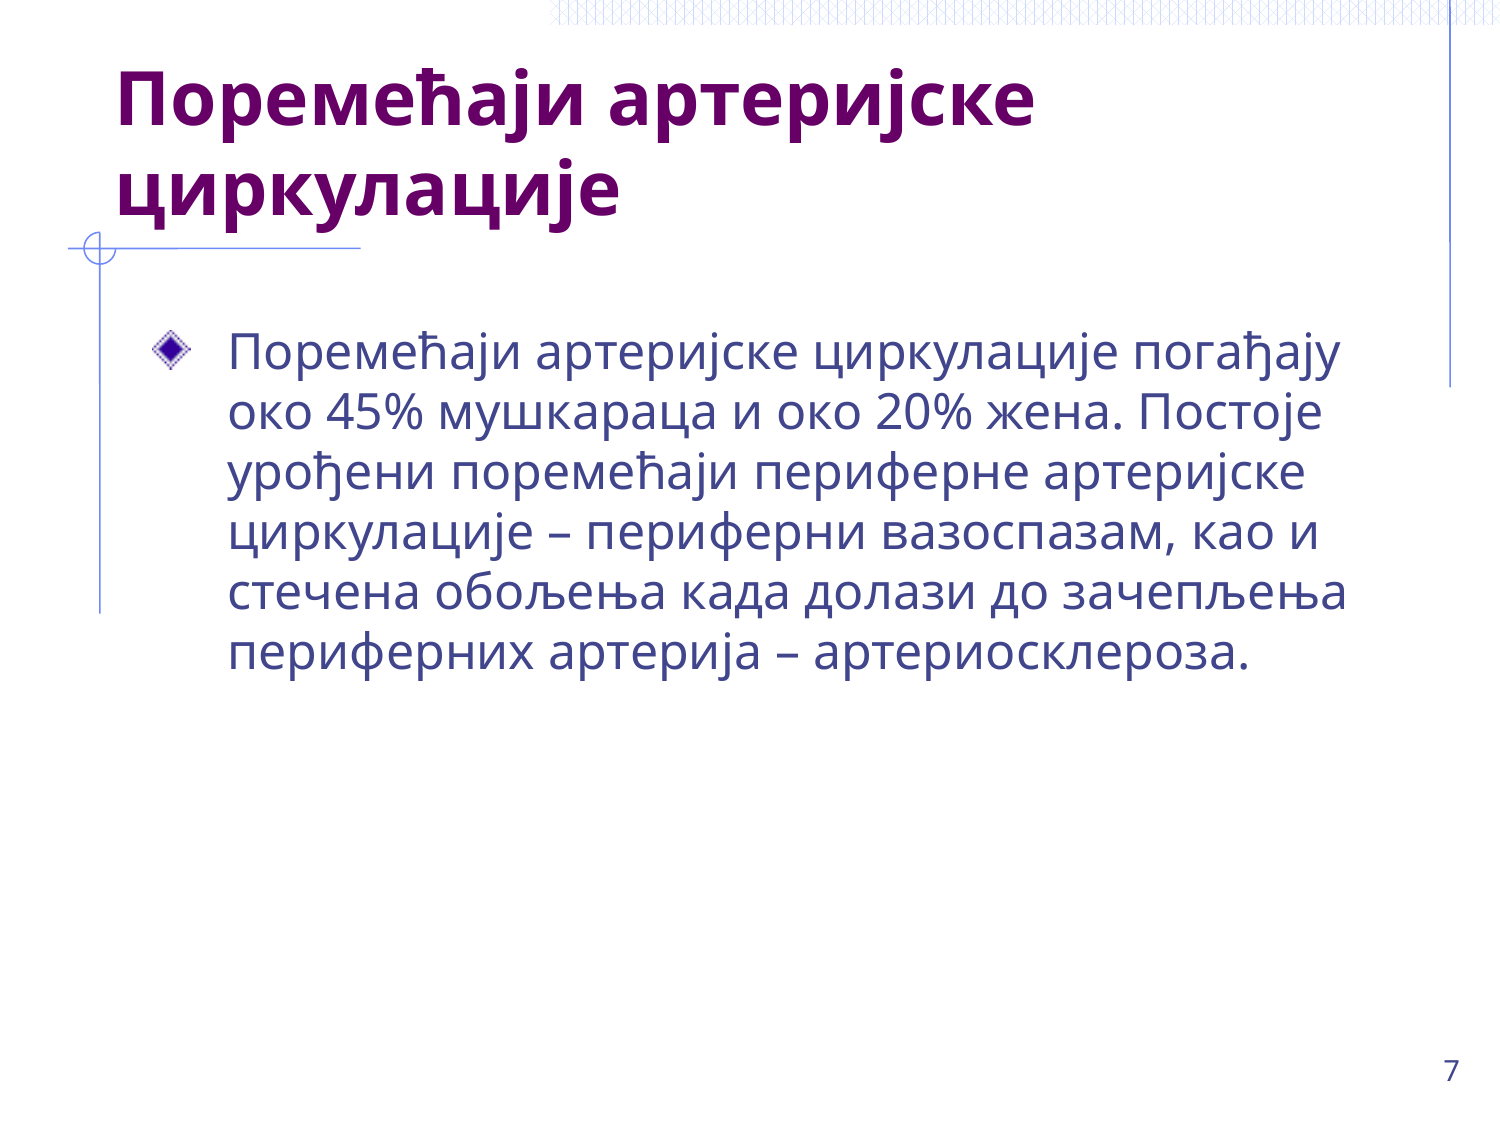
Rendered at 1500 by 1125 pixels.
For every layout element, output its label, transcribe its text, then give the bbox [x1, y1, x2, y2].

title Поремећаји артеријске циркулације [99, 49, 1376, 238]
picture [152, 330, 191, 370]
list Поремећаји артеријске циркулације погађају око 45% мушкараца и око 20% жена. Постоје урођени поремећаји периферне артеријске циркулације – периферни вазоспазам, као и стечена обољења када долази до зачепљења периферних артерија – артериосклероза. [137, 312, 1413, 988]
slide_number 7 [1162, 1025, 1475, 1100]
